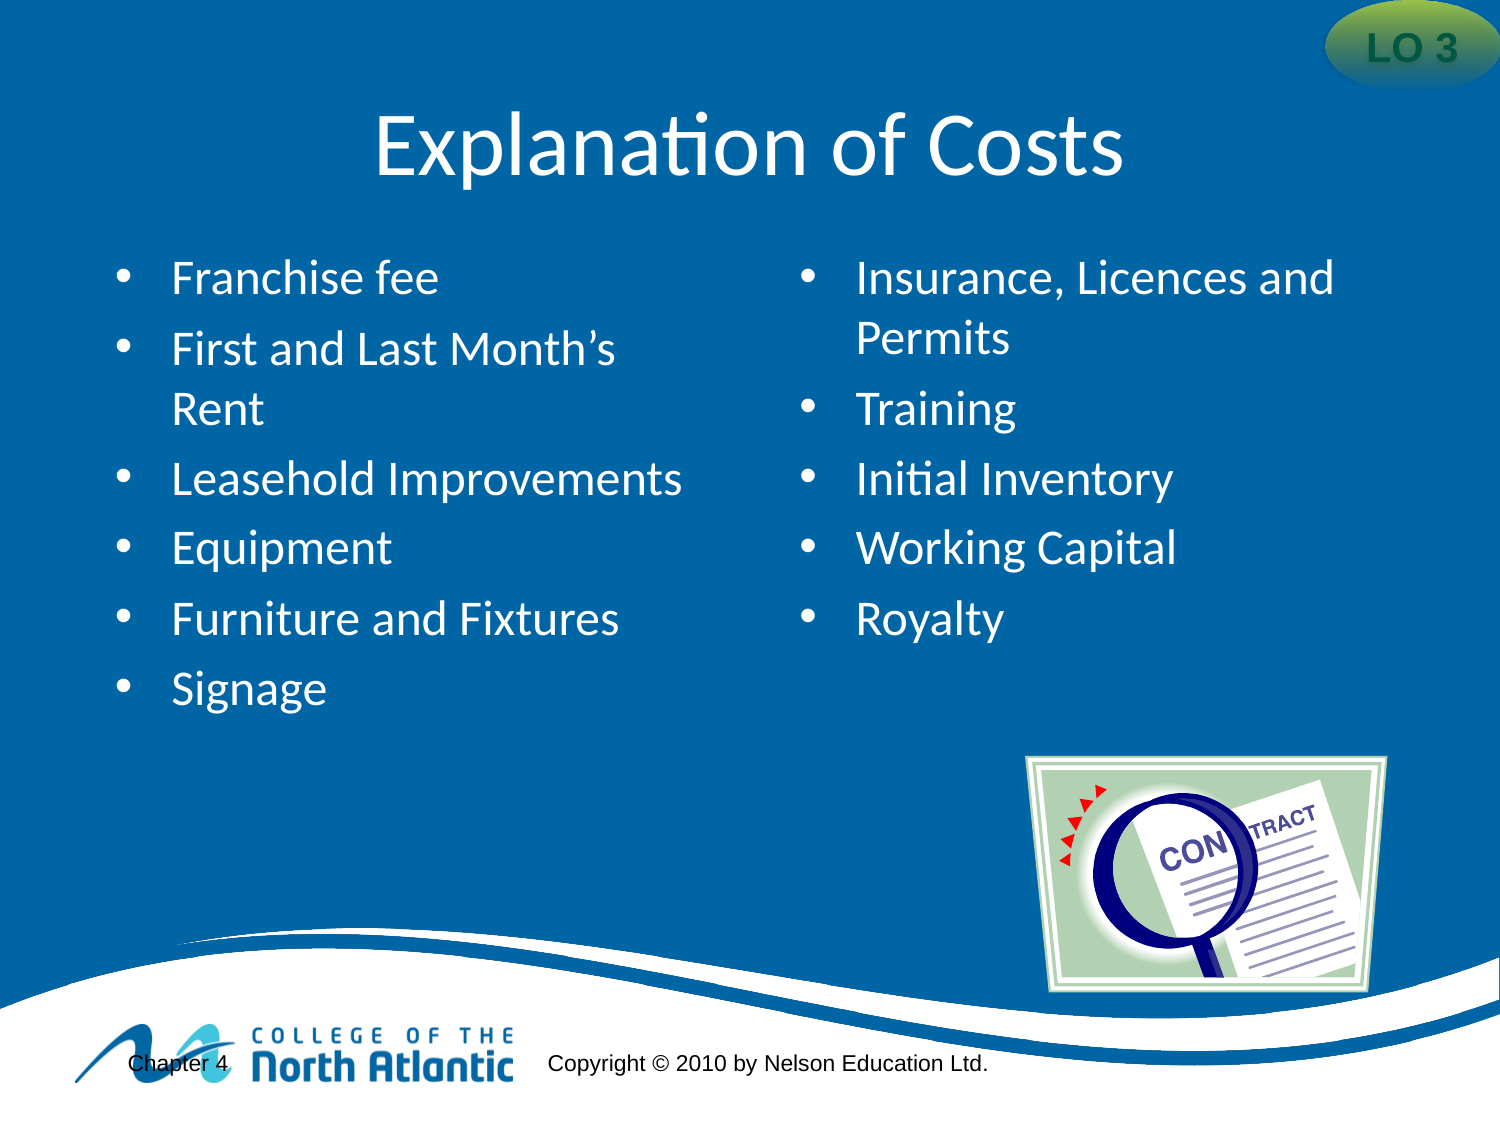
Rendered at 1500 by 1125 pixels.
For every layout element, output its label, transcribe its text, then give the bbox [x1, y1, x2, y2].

picture [0, 755, 1500, 1125]
title Explanation of Costs [75, 45, 1425, 233]
text_box LO 3 [1325, 0, 1500, 92]
list Franchise fee First and Last Month’s Rent Leasehold Improvements Equipment Furniture and Fixtures Signage [99, 237, 725, 863]
list Insurance, Licences and Permits Training Initial Inventory Working Capital Royalty [784, 237, 1410, 850]
